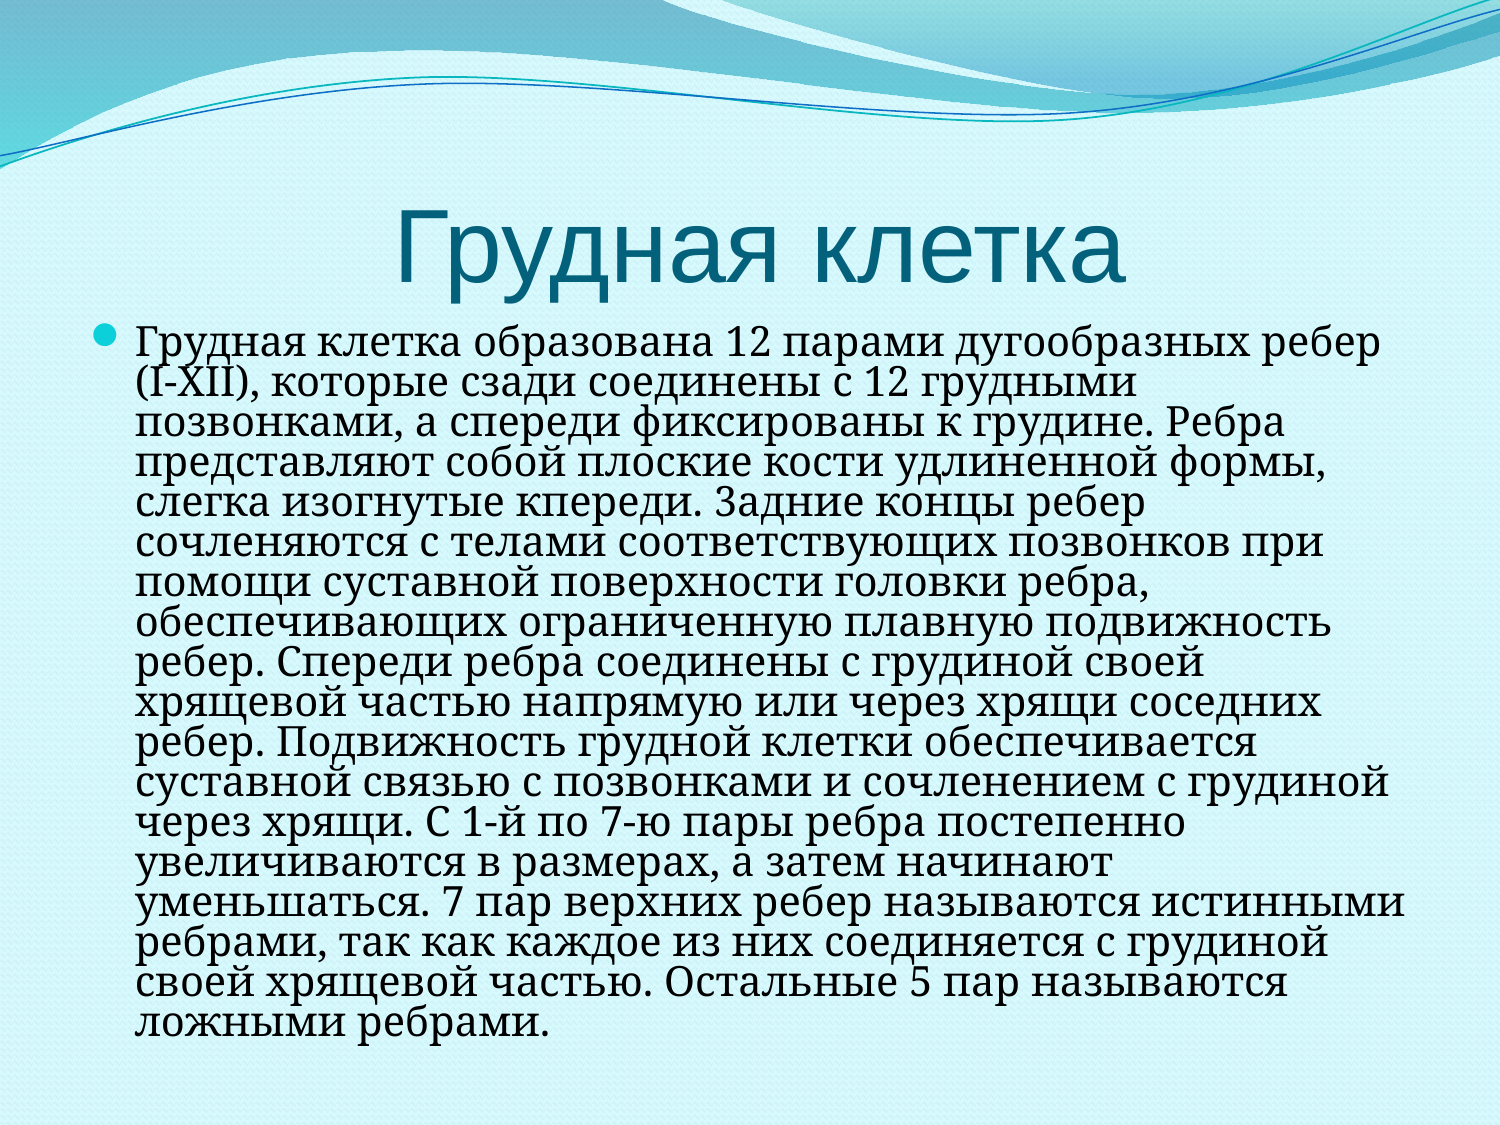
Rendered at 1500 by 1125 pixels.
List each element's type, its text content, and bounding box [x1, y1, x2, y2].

list Грудная клетка образована 12 парами дугообразных ребер (I-ХII), которые сзади соединены с 12 грудными позвонками, а спереди фиксированы к грудине. Ребра представляют собой плоские кости удлиненной формы, слегка изогнутые кпереди. 3адние концы ребер сочленяются с телами соответствующих позвонков при помощи суставной поверхности головки ребра, обеспечивающих ограниченную плавную подвижность ребер. Спереди ребра соединены с грудиной своей хрящевой частью напрямую или через хрящи соседних ребер. Подвижность грудной клетки обеспечивается суставной связью с позвонками и сочленением с грудиной через хрящи. С 1-й по 7-ю пары ребра постепенно увеличиваются в размерах, а затем начинают уменьшаться. 7 пар верхних ребер называются истинными ребрами, так как каждое из них соединяется с грудиной своей хрящевой частью. Остальные 5 пар называются ложными ребрами. [74, 317, 1426, 1038]
title Грудная клетка [74, 115, 1426, 304]
